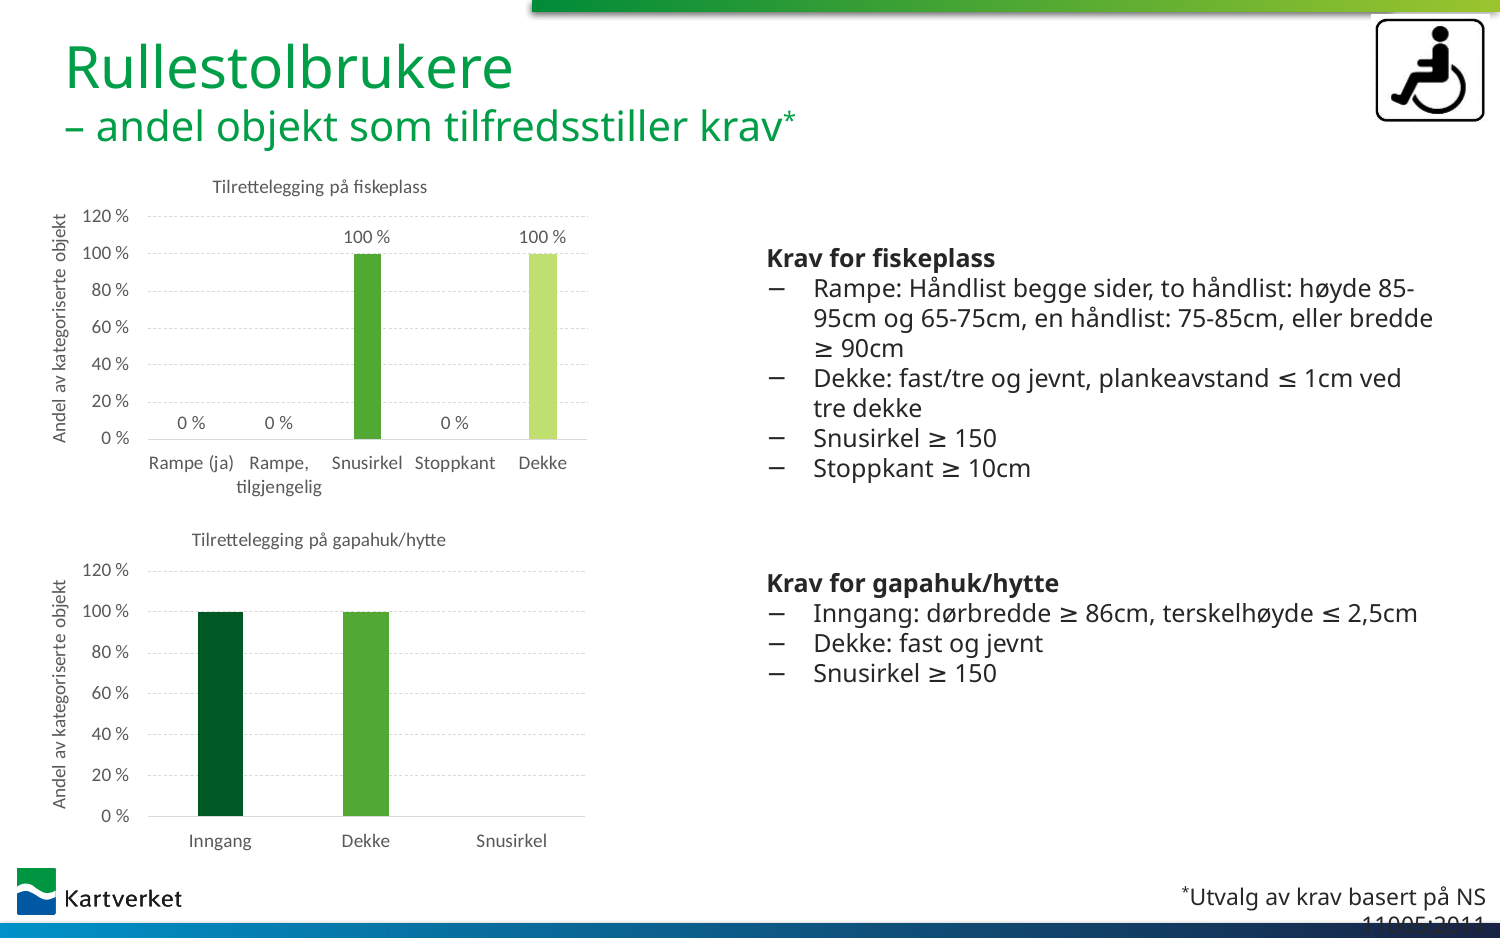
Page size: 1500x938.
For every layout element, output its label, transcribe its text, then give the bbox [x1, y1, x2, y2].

picture [1371, 13, 1491, 127]
text_box Rullestolbrukere – andel objekt som tilfredsstiller krav* [49, 29, 1431, 158]
picture [41, 520, 596, 859]
picture [41, 166, 598, 505]
text_box Krav for gapahuk/hytte Inngang: dørbredde ≥ 86cm, terskelhøyde ≤ 2,5cm Dekke: fast og jevnt Snusirkel ≥ 150 [751, 560, 1452, 695]
text_box Krav for fiskeplass Rampe: Håndlist begge sider, to håndlist: høyde 85-95cm og 65-75cm, en håndlist: 75-85cm, eller bredde ≥ 90cm Dekke: fast/tre og jevnt, plankeavstand ≤ 1cm ved tre dekke Snusirkel ≥ 150 Stoppkant ≥ 10cm [751, 235, 1452, 490]
text_box *Utvalg av krav basert på NS 11005:2011 [1068, 873, 1500, 938]
